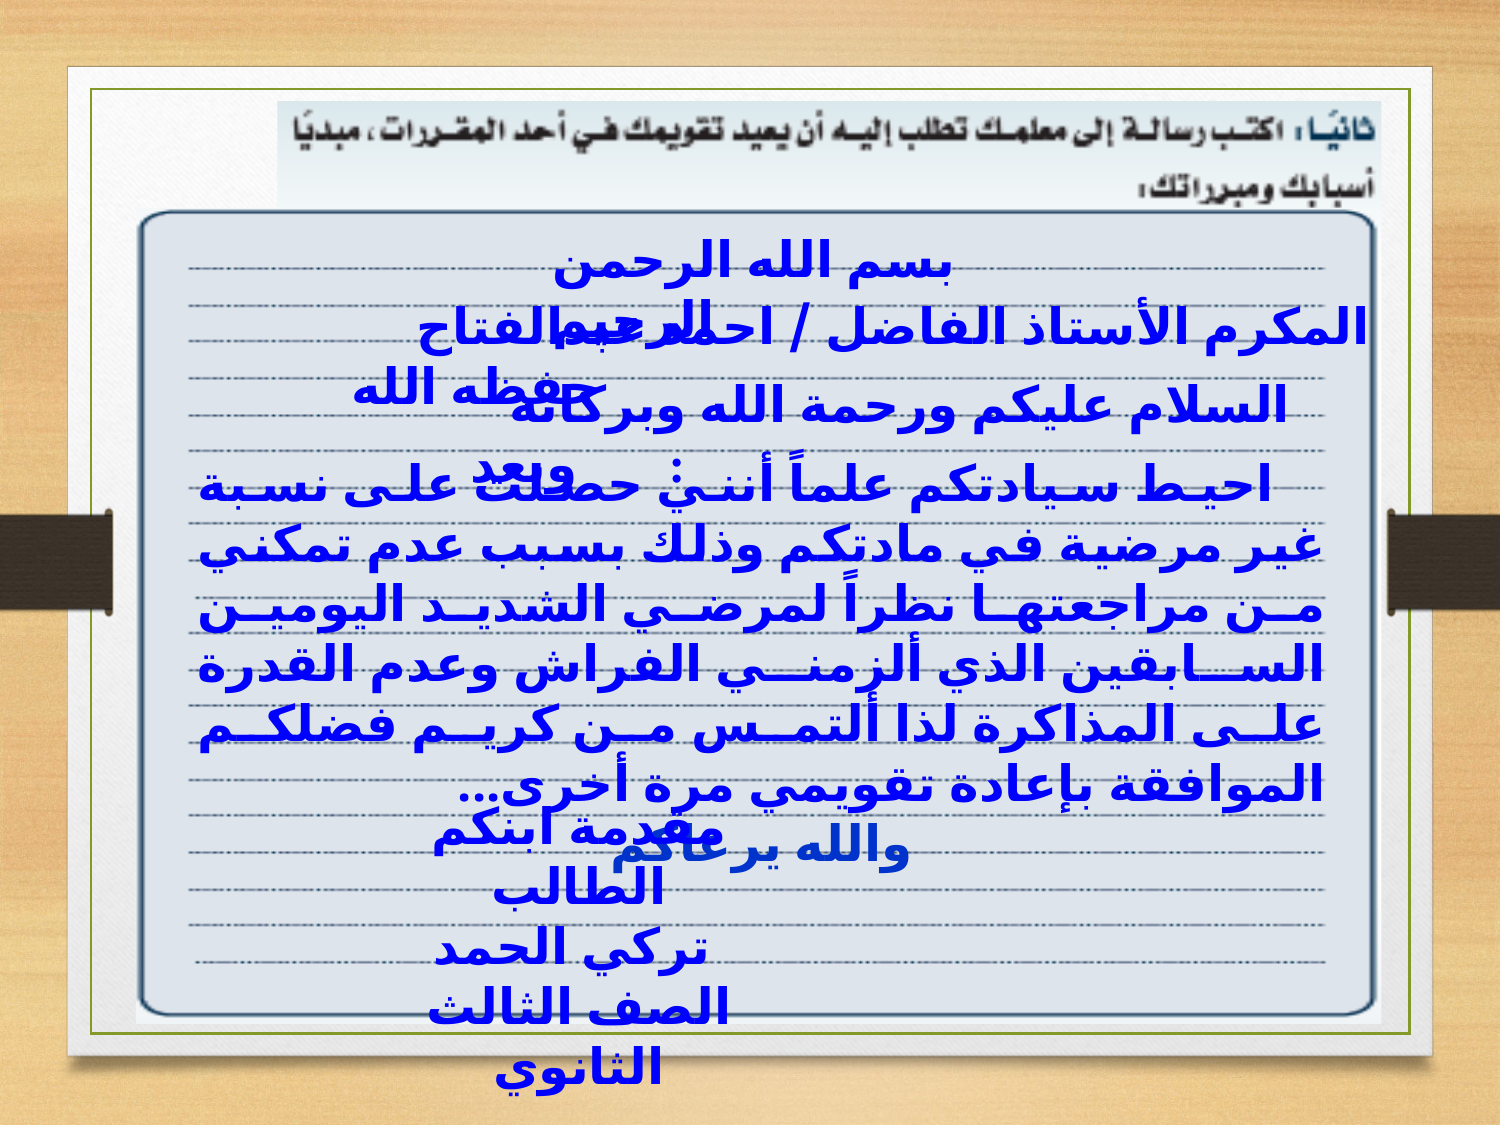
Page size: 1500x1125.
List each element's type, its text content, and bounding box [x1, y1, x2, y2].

picture [0, 0, 1500, 1125]
text_box المكرم الأستاذ الفاضل / احمد عبدالفتاح حفظه الله [1382, 287, 1390, 423]
text_box مقدمة ابنكم الطالب تركي الحمد الصف الثالث الثانوي [383, 1024, 774, 1102]
